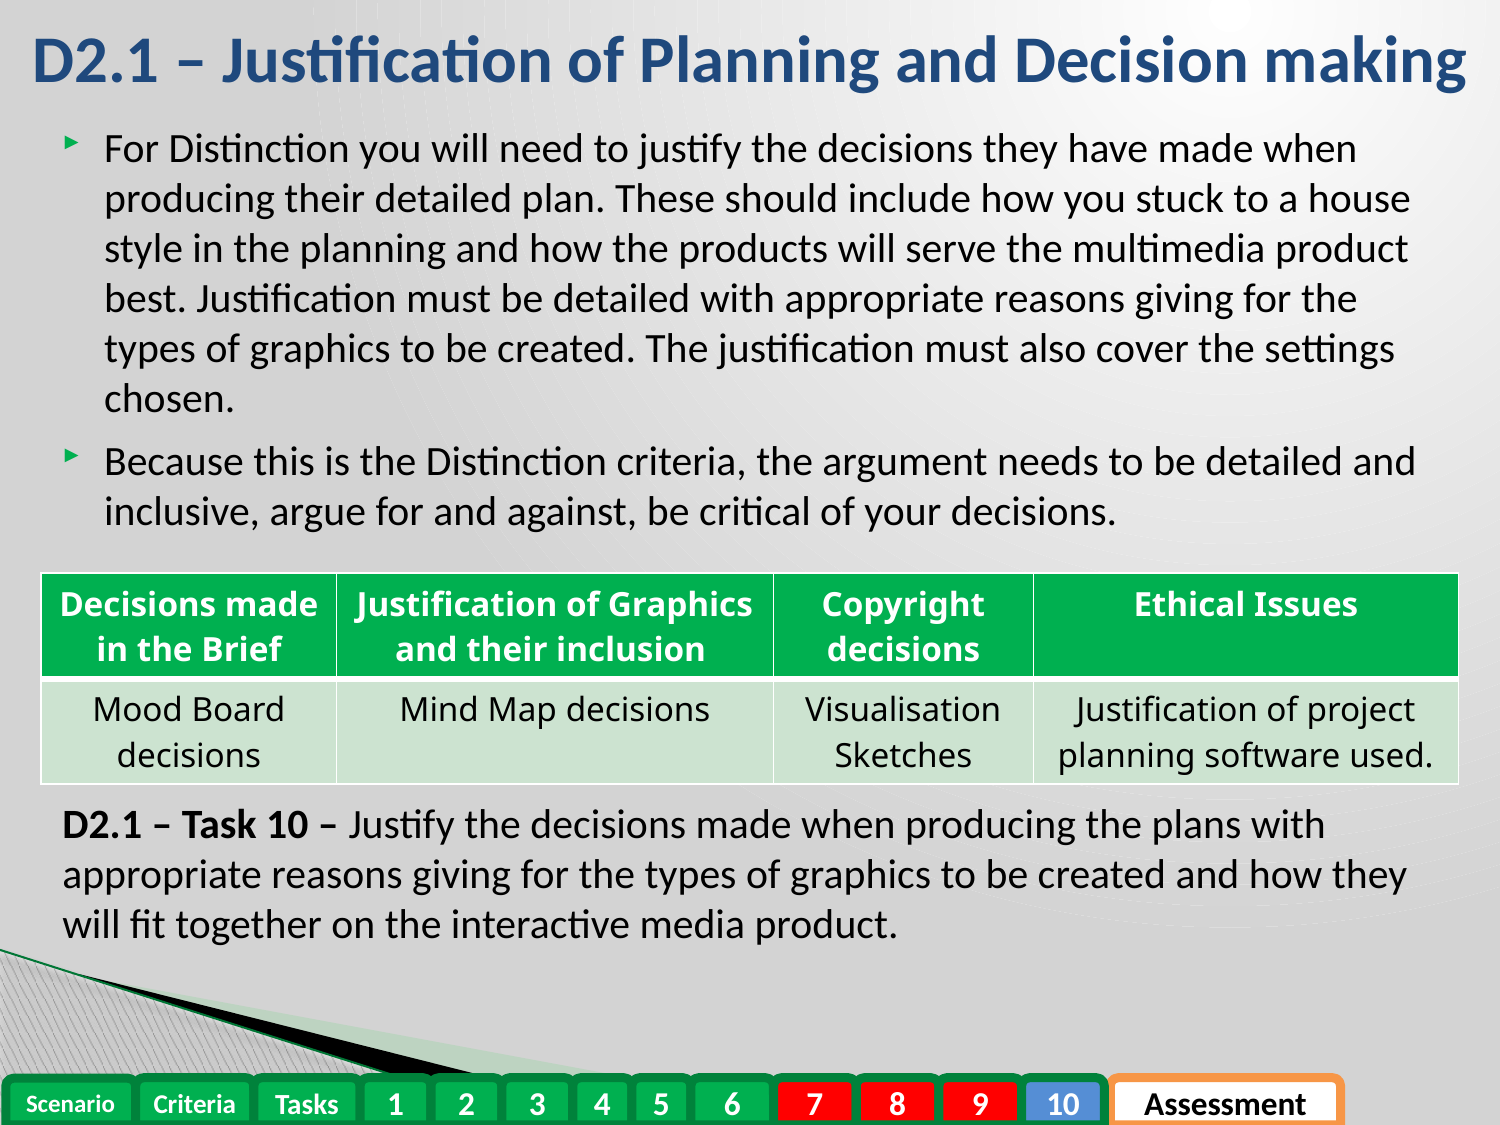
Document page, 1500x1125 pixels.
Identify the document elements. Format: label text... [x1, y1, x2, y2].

table_cell Mind Map decisions [337, 682, 773, 783]
table_header Ethical Issues [1034, 574, 1458, 676]
list For Distinction you will need to justify the decisions they have made when producing their detailed plan. These should include how you stuck to a house style in the planning and how the products will serve the multimedia product best. Justification must be detailed with appropriate reasons giving for the types of graphics to be created. The justification must also cover the settings chosen. Because this is the Distinction criteria, the argument needs to be detailed and inclusive, argue for and against, be critical of your decisions. D2.1 – Task 10 – Justify the decisions made when producing the plans with appropriate reasons giving for the types of graphics to be created and how they will fit together on the interactive media product. [29, 113, 1471, 923]
table_header Copyright decisions [774, 574, 1033, 676]
table_cell Visualisation Sketches [774, 682, 1033, 783]
table_cell Mood Board decisions [42, 682, 336, 783]
text_box D2.1 – Justification of Planning and Decision making [17, 19, 1489, 94]
table_header Justification of Graphics and their inclusion [337, 574, 773, 676]
table_header Decisions made in the Brief [42, 574, 336, 676]
table_cell Justification of project planning software used. [1034, 682, 1458, 783]
